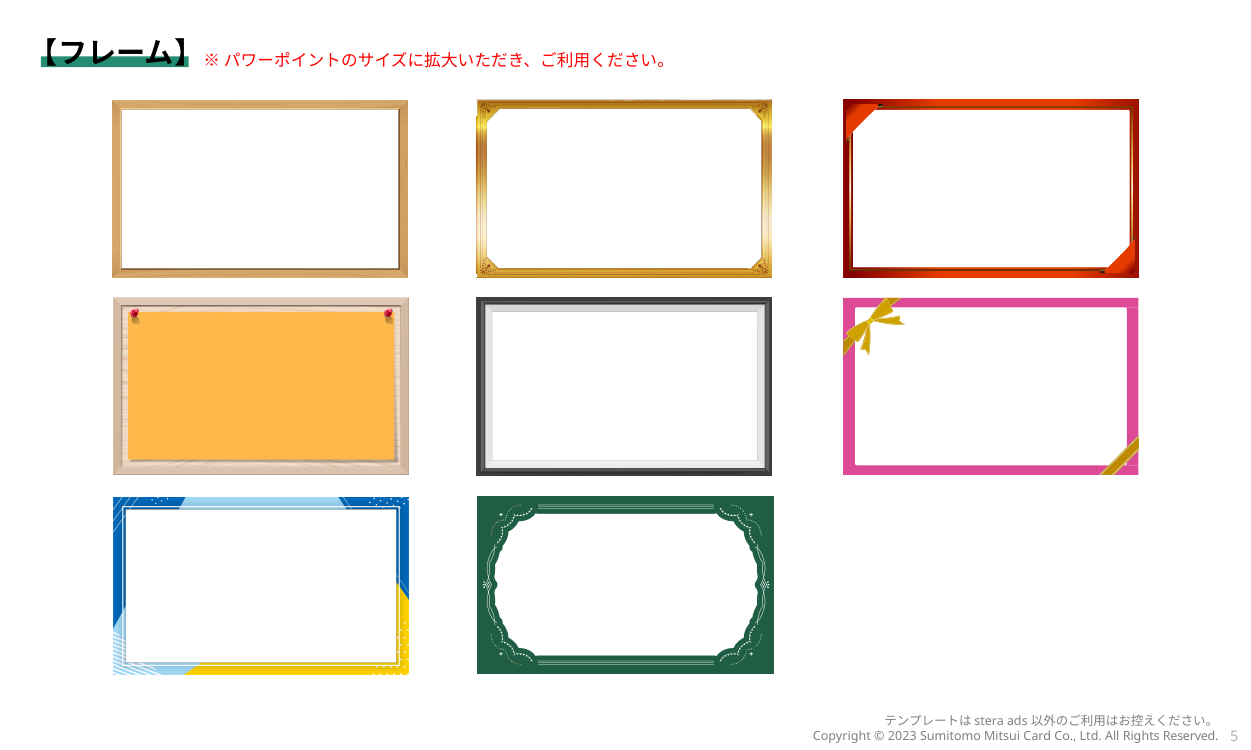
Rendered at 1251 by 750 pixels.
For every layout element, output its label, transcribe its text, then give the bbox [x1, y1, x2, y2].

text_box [842, 99, 1139, 278]
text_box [842, 297, 1139, 476]
picture [476, 297, 773, 476]
text_box ※パワーポイントのサイズに拡大いただき、ご利用ください。 [413, 42, 715, 78]
picture [477, 495, 774, 674]
picture [112, 99, 408, 278]
picture [476, 99, 773, 278]
picture [113, 497, 410, 675]
text_box 【フレーム】 [14, 27, 413, 78]
slide_number 4 [951, 726, 1239, 744]
picture [113, 297, 410, 476]
